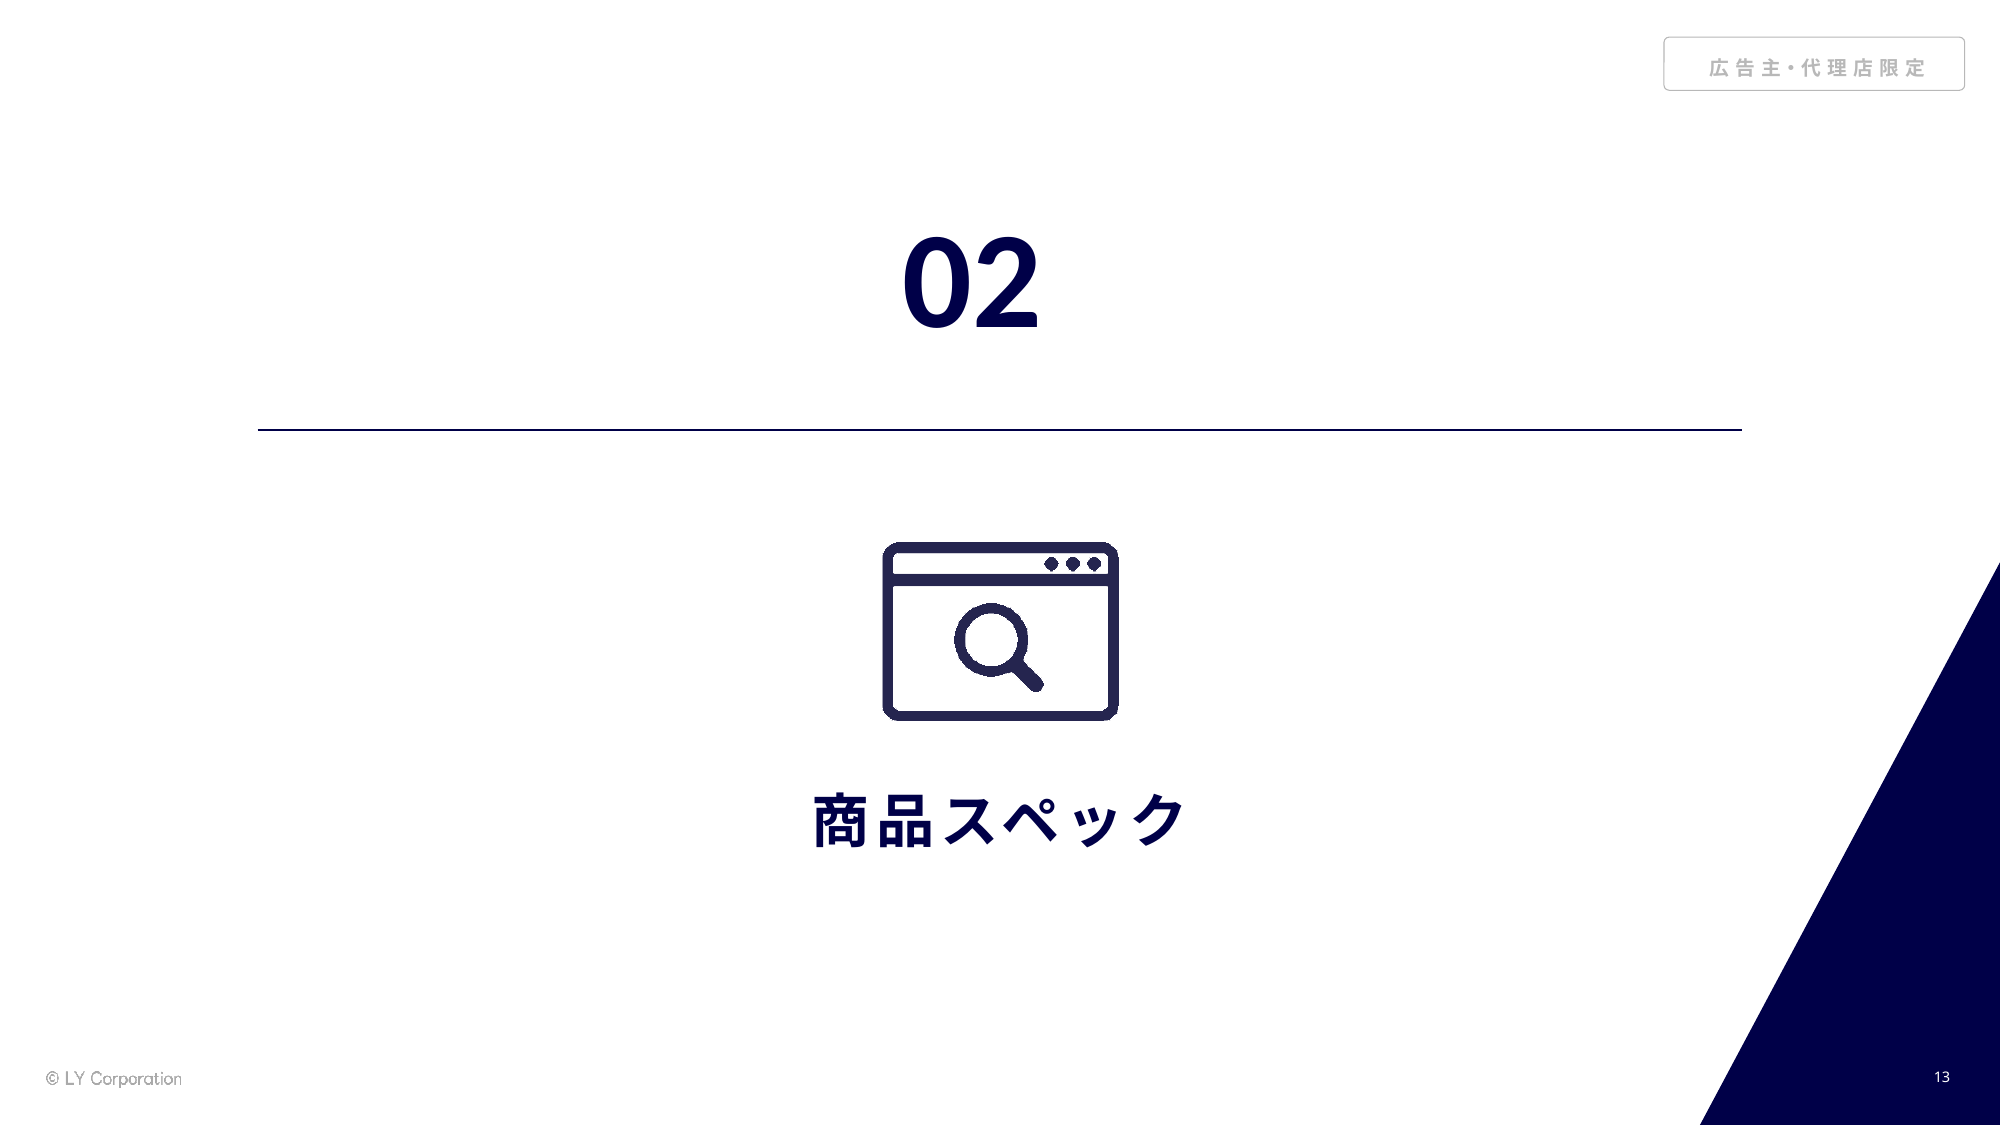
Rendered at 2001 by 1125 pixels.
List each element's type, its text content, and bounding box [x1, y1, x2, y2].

list 商品スペック [512, 785, 1488, 875]
picture [869, 509, 1131, 752]
list 02 [887, 200, 1113, 375]
picture [46, 1071, 181, 1088]
